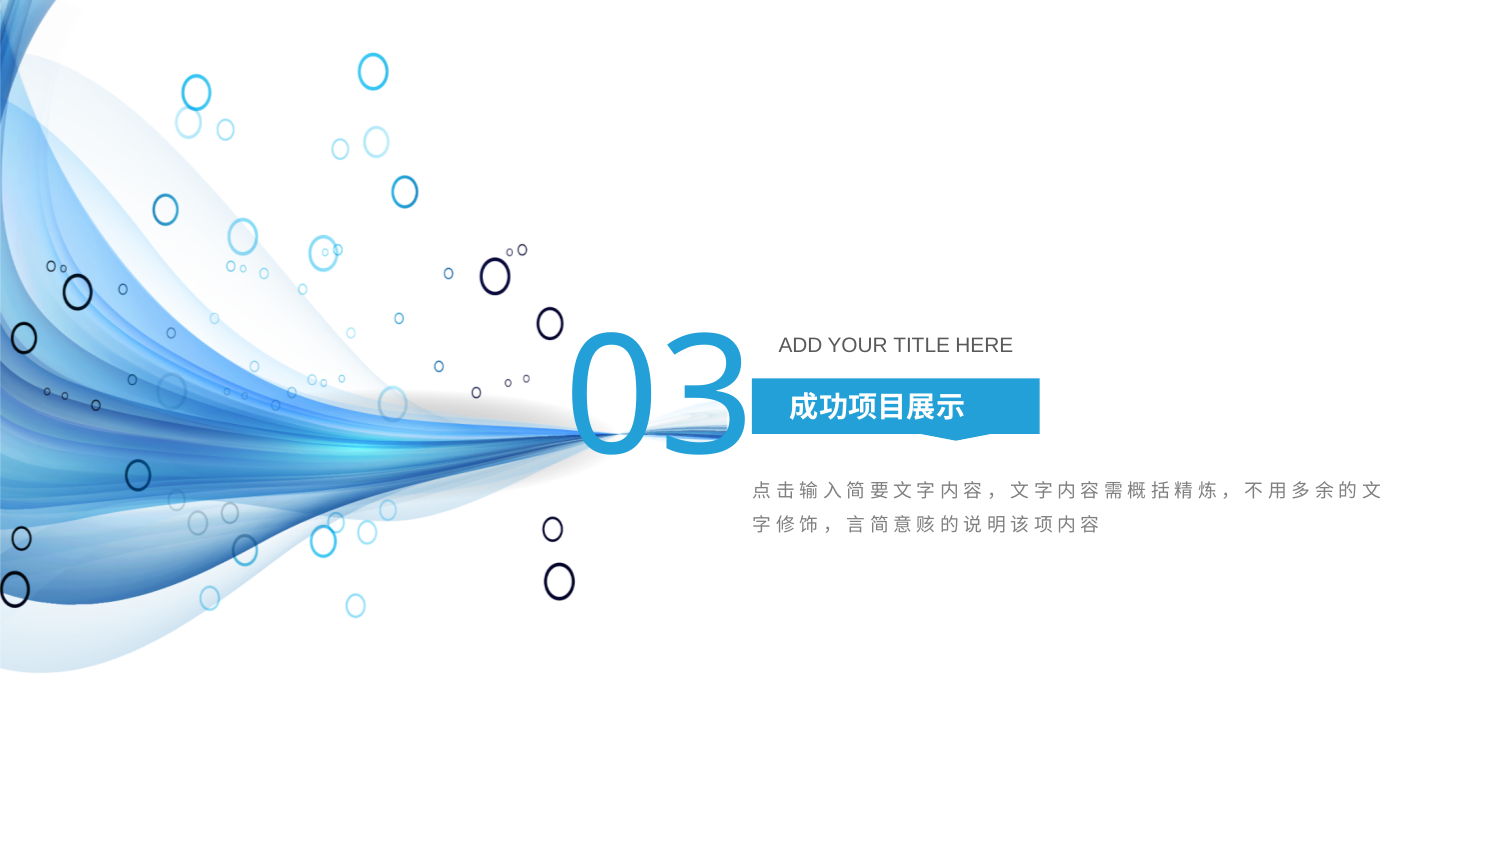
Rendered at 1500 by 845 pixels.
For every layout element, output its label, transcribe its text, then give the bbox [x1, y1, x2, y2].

picture [0, 0, 733, 774]
text_box 点击输入简要文字内容，文字内容需概括精炼，不用多余的文字修饰，言简意赅的说明该项内容 [738, 460, 1415, 543]
text_box 03 [737, 283, 763, 491]
text_box ADD YOUR TITLE HERE [763, 324, 1029, 365]
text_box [751, 378, 1066, 434]
